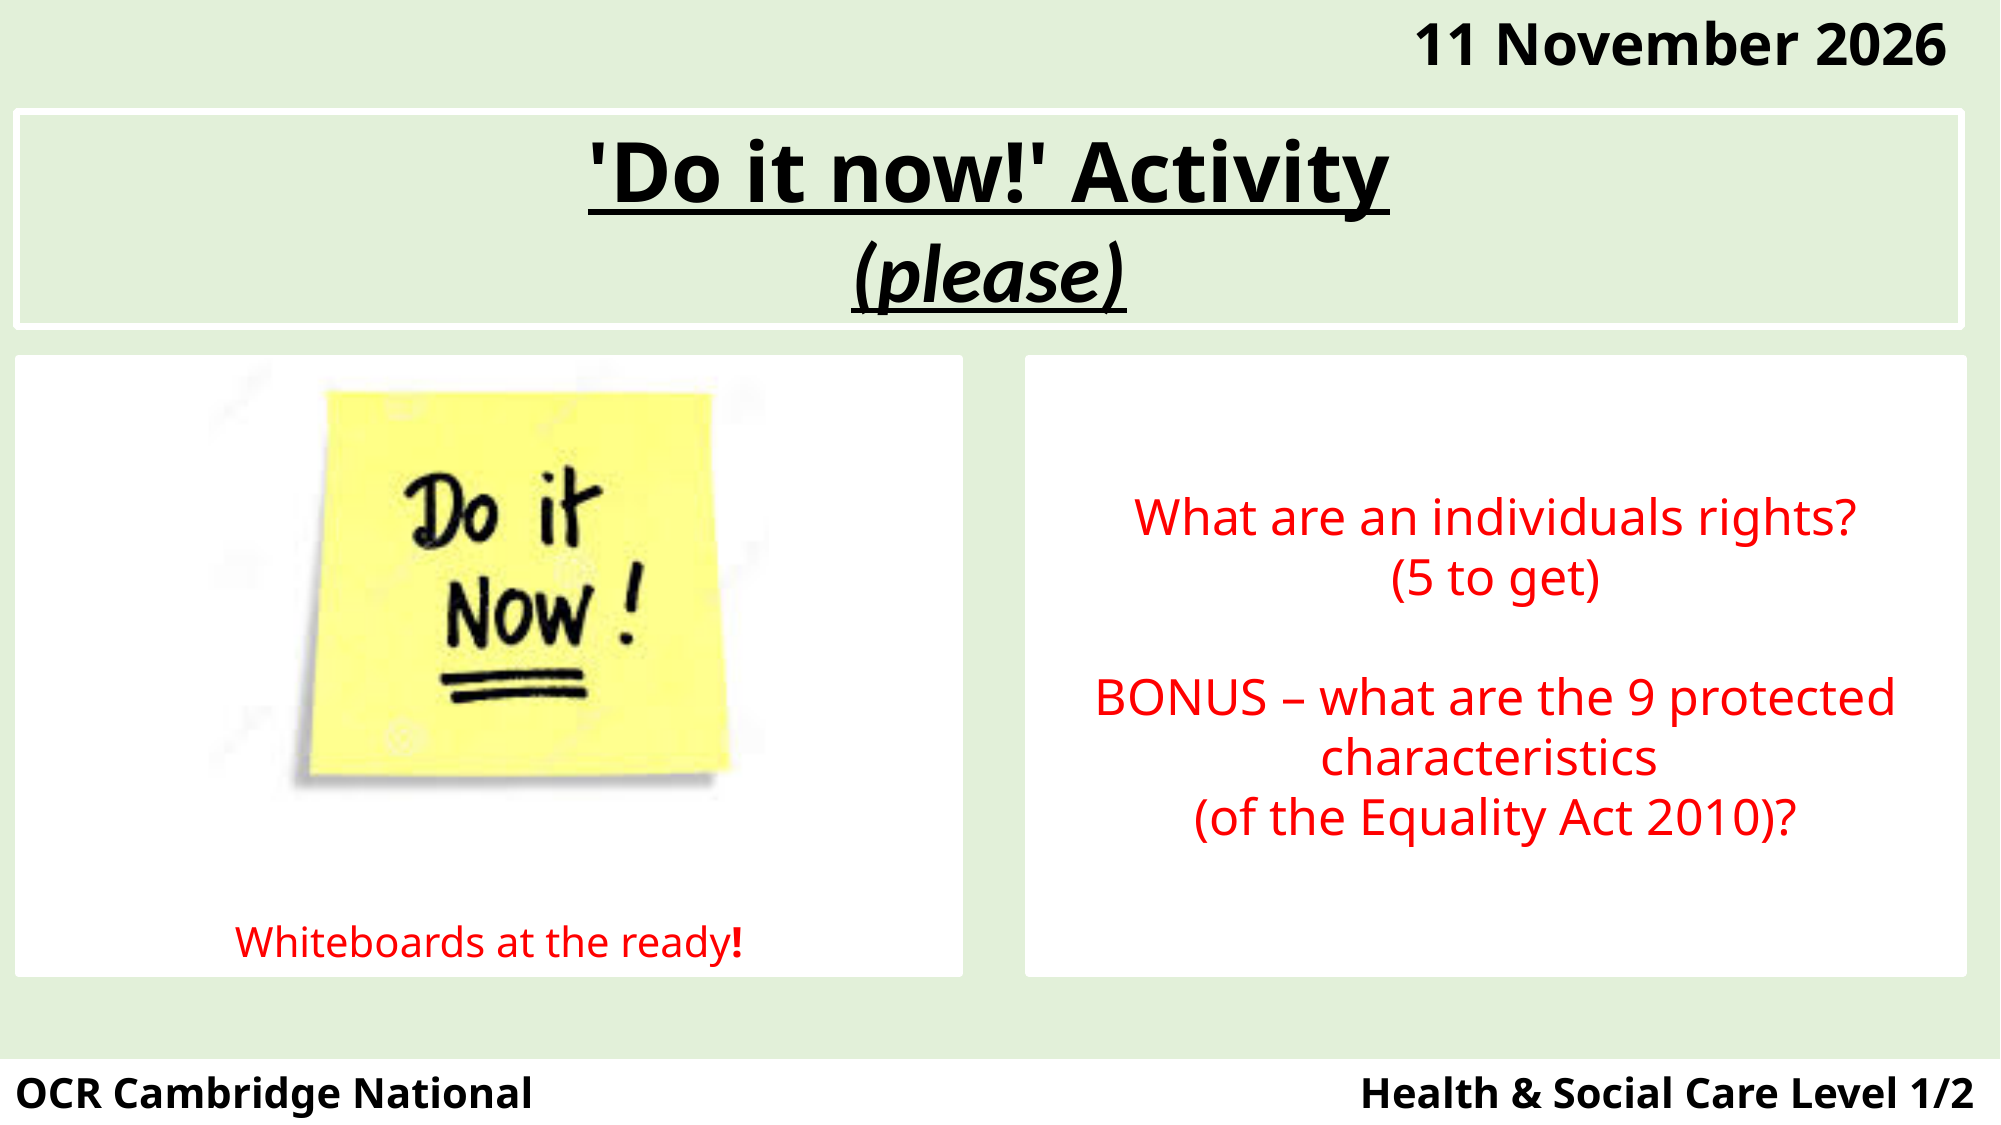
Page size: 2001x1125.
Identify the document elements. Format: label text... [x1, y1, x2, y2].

text_box Health & Social Care Level 1/2 [873, 1059, 2000, 1125]
text_box OCR Cambridge National [0, 1059, 873, 1125]
text_box What are an individuals rights? (5 to get) BONUS – what are the 9 protected characteristics (of the Equality Act 2010)? [1028, 358, 1964, 973]
text_box 13 September 2020 [1205, 0, 1964, 94]
text_box 'Do it now!' Activity (please) [16, 111, 1962, 327]
picture [208, 358, 769, 824]
text_box Whiteboards at the ready! [18, 358, 960, 974]
